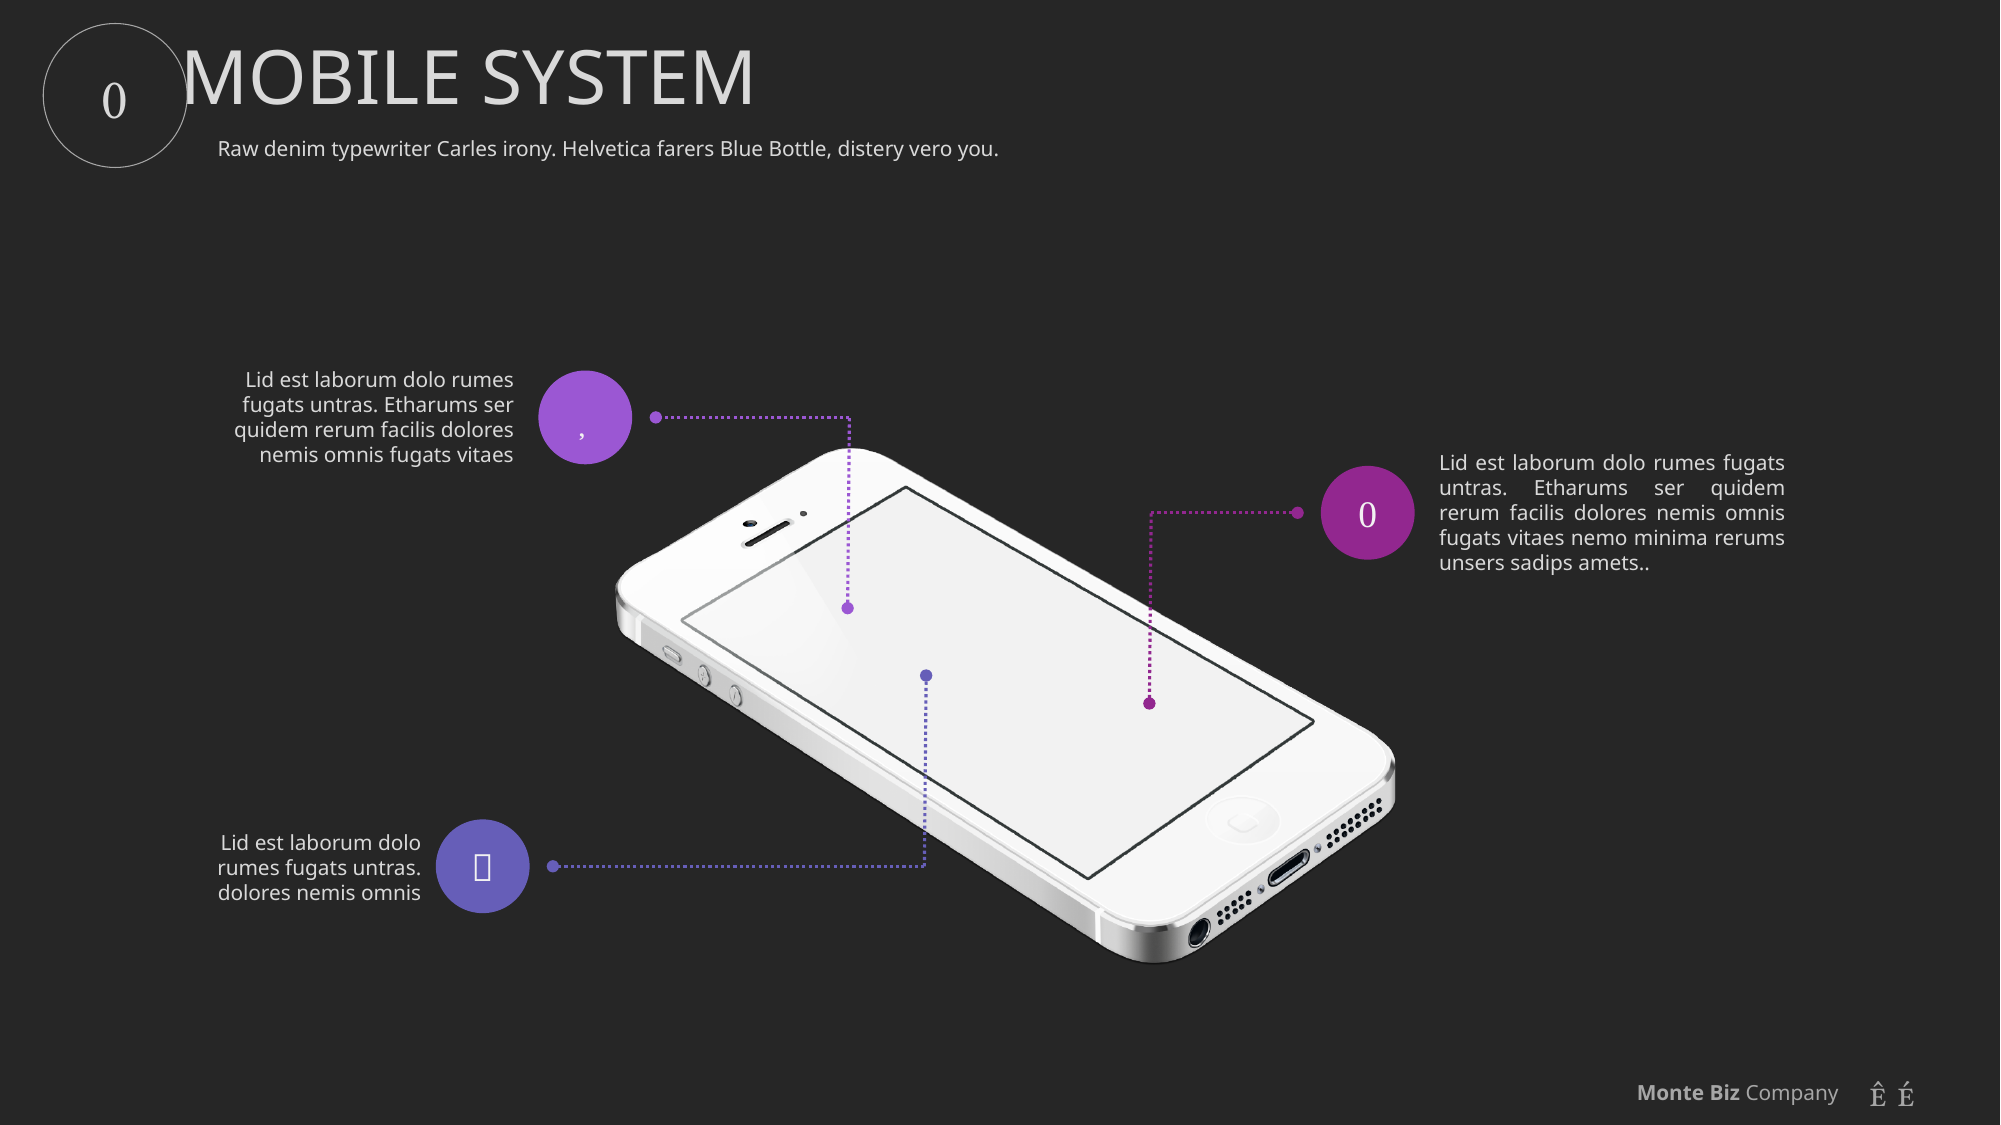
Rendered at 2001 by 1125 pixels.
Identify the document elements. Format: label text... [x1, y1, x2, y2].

text_box  [537, 369, 628, 466]
text_box Lid est laborum dolo rumes fugats untras. Etharums ser quidem rerum facilis dolores nemis omnis fugats vitaes nemo minima rerums unsers sadips amets.. [1424, 442, 1800, 582]
text_box Monte Biz Company [1622, 1071, 1854, 1112]
picture [585, 395, 1415, 1012]
text_box  [436, 818, 531, 915]
text_box   [1854, 1061, 1979, 1122]
text_box Raw denim typewriter Carles irony. Helvetica farers Blue Bottle, distery vero you. [202, 128, 1014, 169]
text_box Lid est laborum dolo rumes fugats untras. Etharums ser quidem rerum facilis dolores nemis omnis fugats vitaes [199, 359, 529, 474]
text_box Lid est laborum dolo rumes fugats untras. dolores nemis omnis [201, 822, 436, 912]
text_box  [42, 22, 182, 169]
text_box MOBILE SYSTEM [165, 22, 773, 127]
